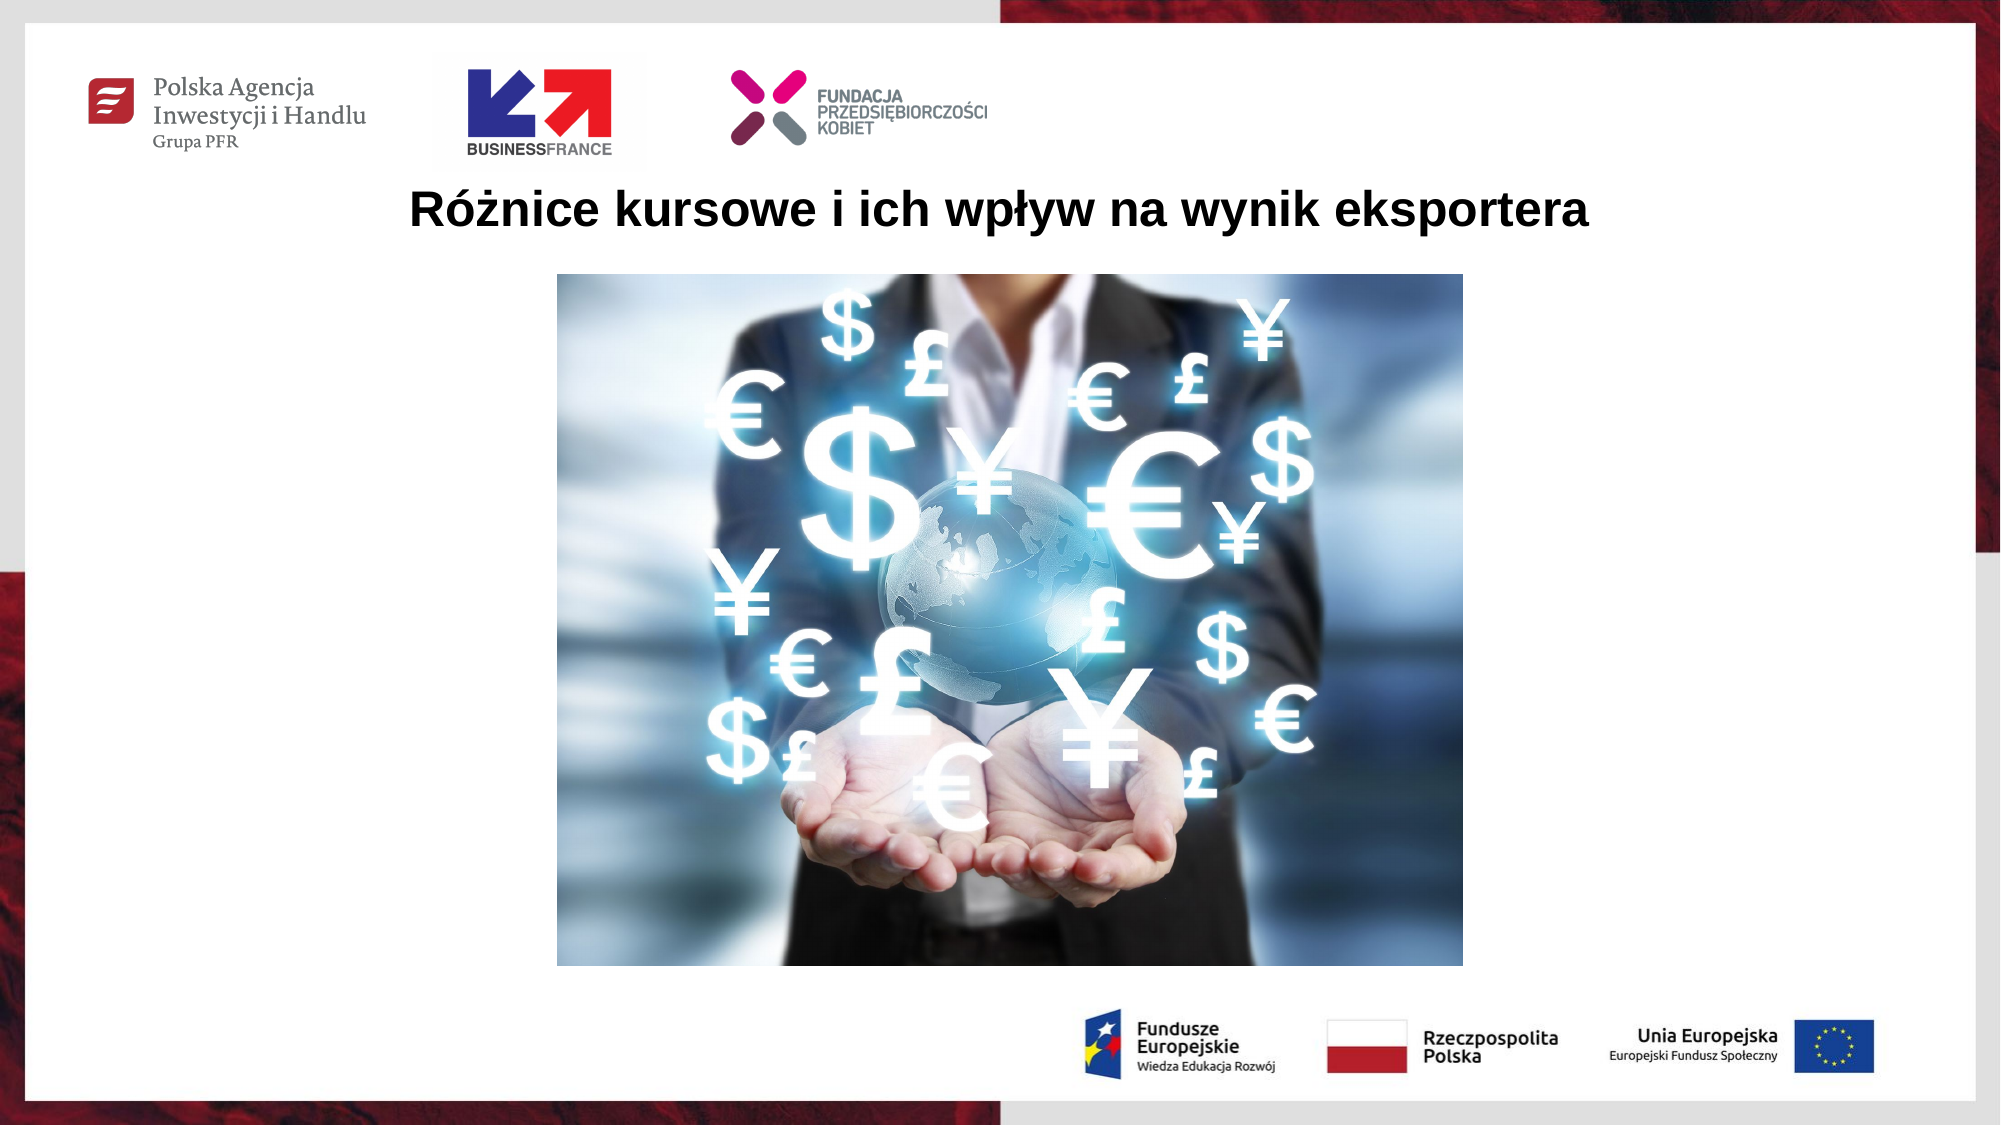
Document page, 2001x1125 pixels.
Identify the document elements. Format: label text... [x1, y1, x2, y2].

title Różnice kursowe i ich wpływ na wynik eksportera [137, 131, 1863, 299]
picture [0, 0, 2001, 1125]
list [137, 299, 1863, 1014]
